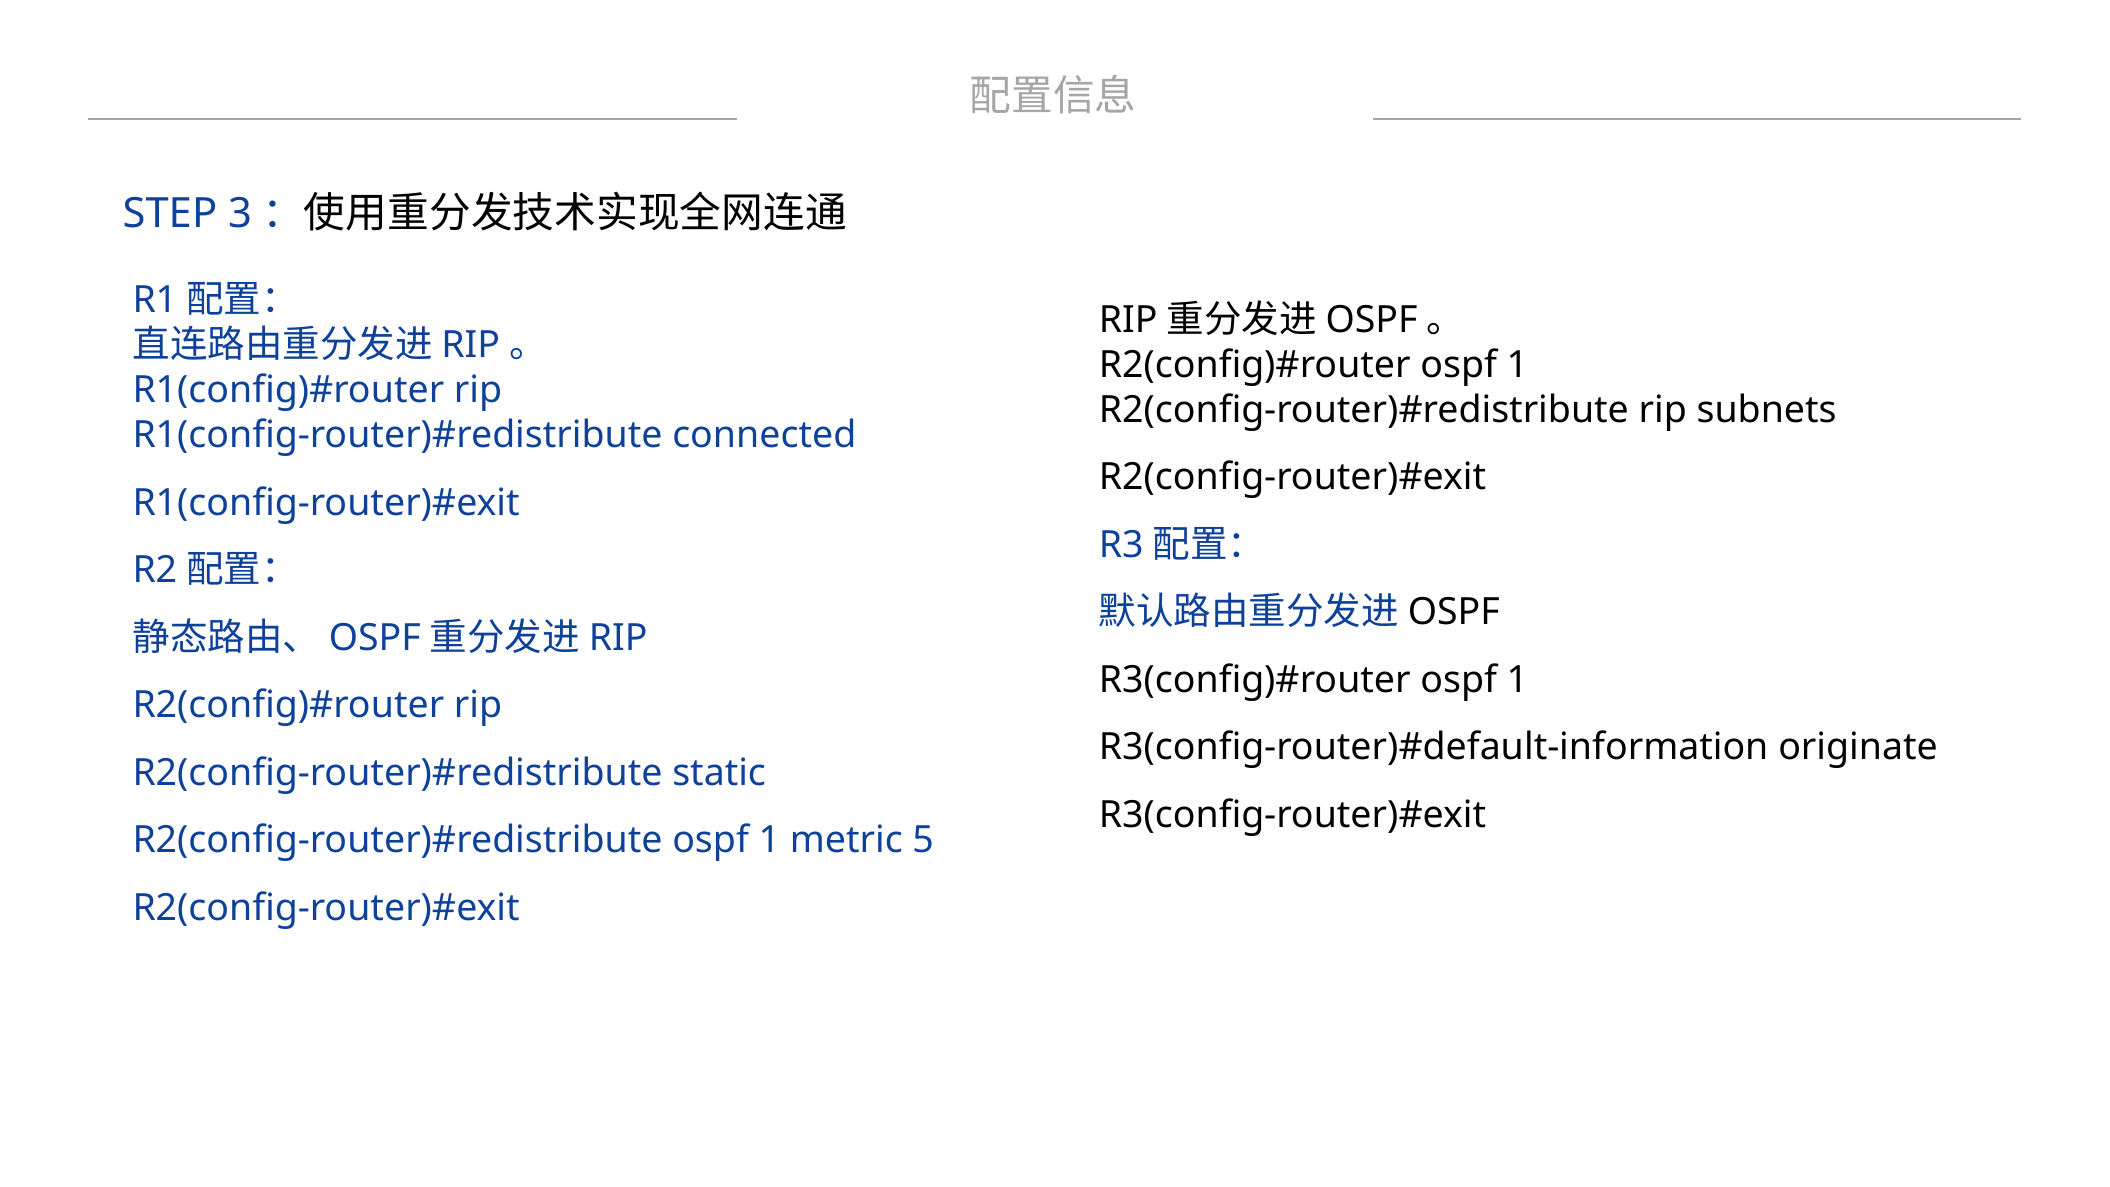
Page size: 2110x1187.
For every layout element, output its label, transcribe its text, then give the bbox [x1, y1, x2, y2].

text_box R1配置： 直连路由重分发进RIP。 R1(config)#router rip R1(config-router)#redistribute connected R1(config-router)#exit R2配置： 静态路由、OSPF重分发进RIP R2(config)#router rip R2(config-router)#redistribute static R2(config-router)#redistribute ospf 1 metric 5 R2(config-router)#exit [117, 267, 1074, 980]
text_box RIP重分发进OSPF。 R2(config)#router ospf 1 R2(config-router)#redistribute rip subnets R2(config-router)#exit R3配置： 默认路由重分发进OSPF R3(config)#router ospf 1 R3(config-router)#default-information originate R3(config-router)#exit [1084, 287, 2047, 843]
text_box 配置信息 [729, 68, 1377, 119]
text_box STEP 3：使用重分发技术实现全网连通 [107, 178, 1163, 244]
